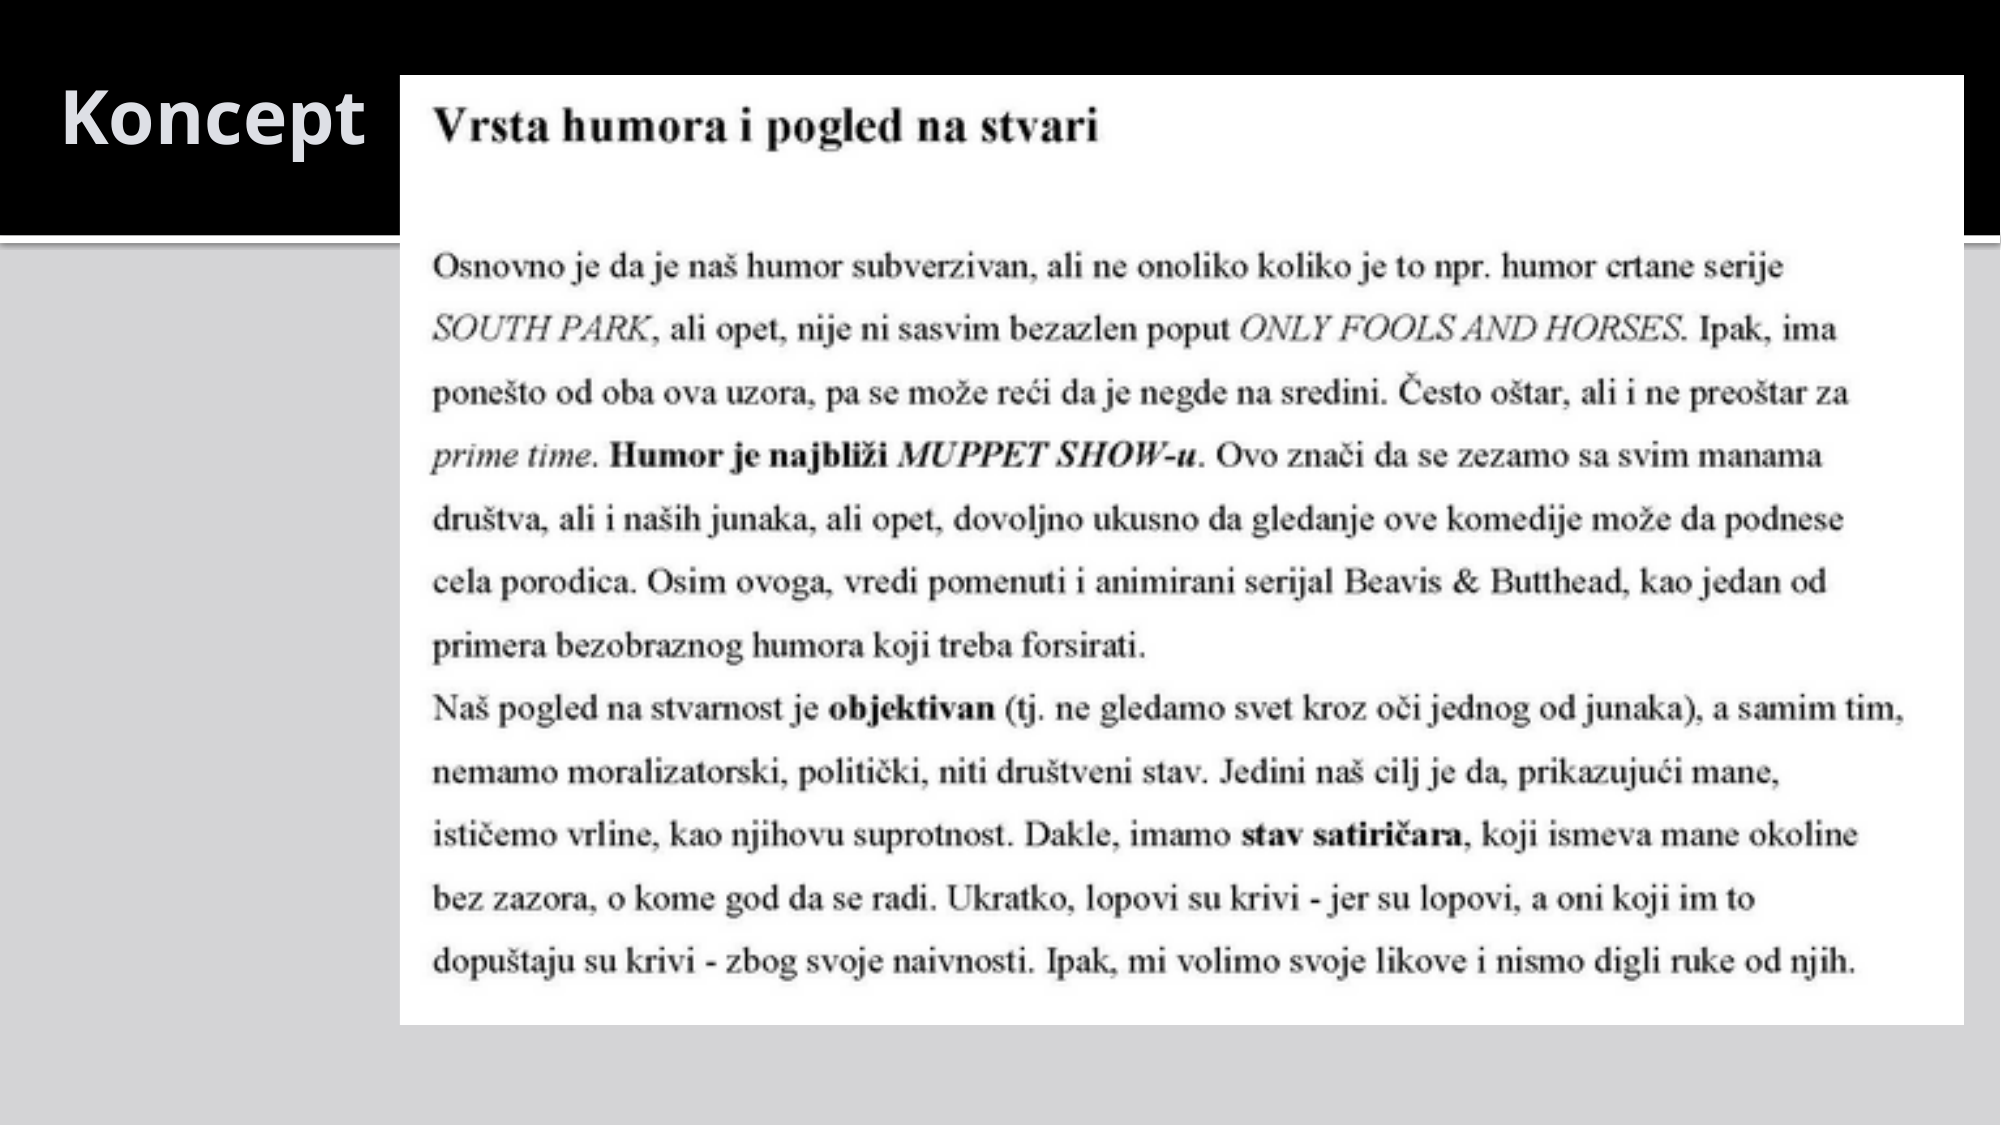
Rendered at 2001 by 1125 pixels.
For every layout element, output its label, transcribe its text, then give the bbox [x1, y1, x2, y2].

text_box Koncept [24, 62, 1682, 168]
picture [399, 74, 1964, 1025]
list [262, 237, 1725, 1125]
